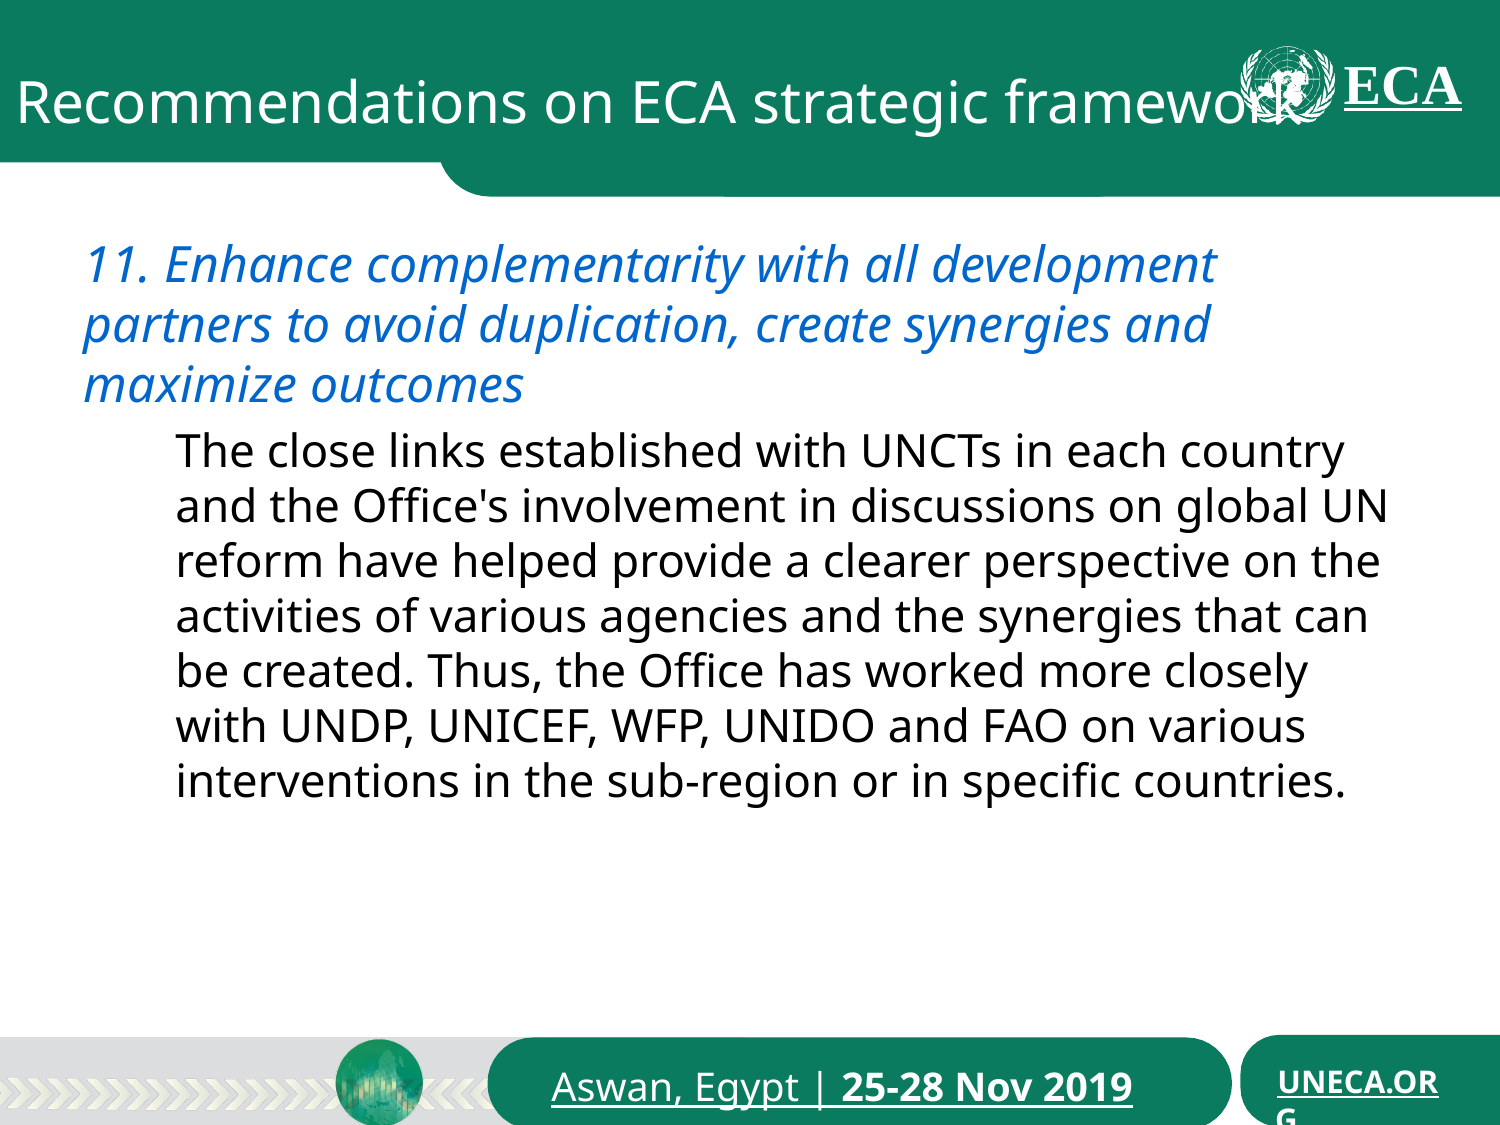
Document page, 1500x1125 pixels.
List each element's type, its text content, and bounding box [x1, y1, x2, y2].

list 11. Enhance complementarity with all development partners to avoid duplication, create synergies and maximize outcomes The close links established with UNCTs in each country and the Office's involvement in discussions on global UN reform have helped provide a clearer perspective on the activities of various agencies and the synergies that can be created. Thus, the Office has worked more closely with UNDP, UNICEF, WFP, UNIDO and FAO on various interventions in the sub-region or in specific countries. [62, 224, 1413, 968]
picture [0, 1037, 526, 1125]
picture [1240, 46, 1335, 125]
list Recommendations on ECA strategic framework [0, 57, 1325, 175]
